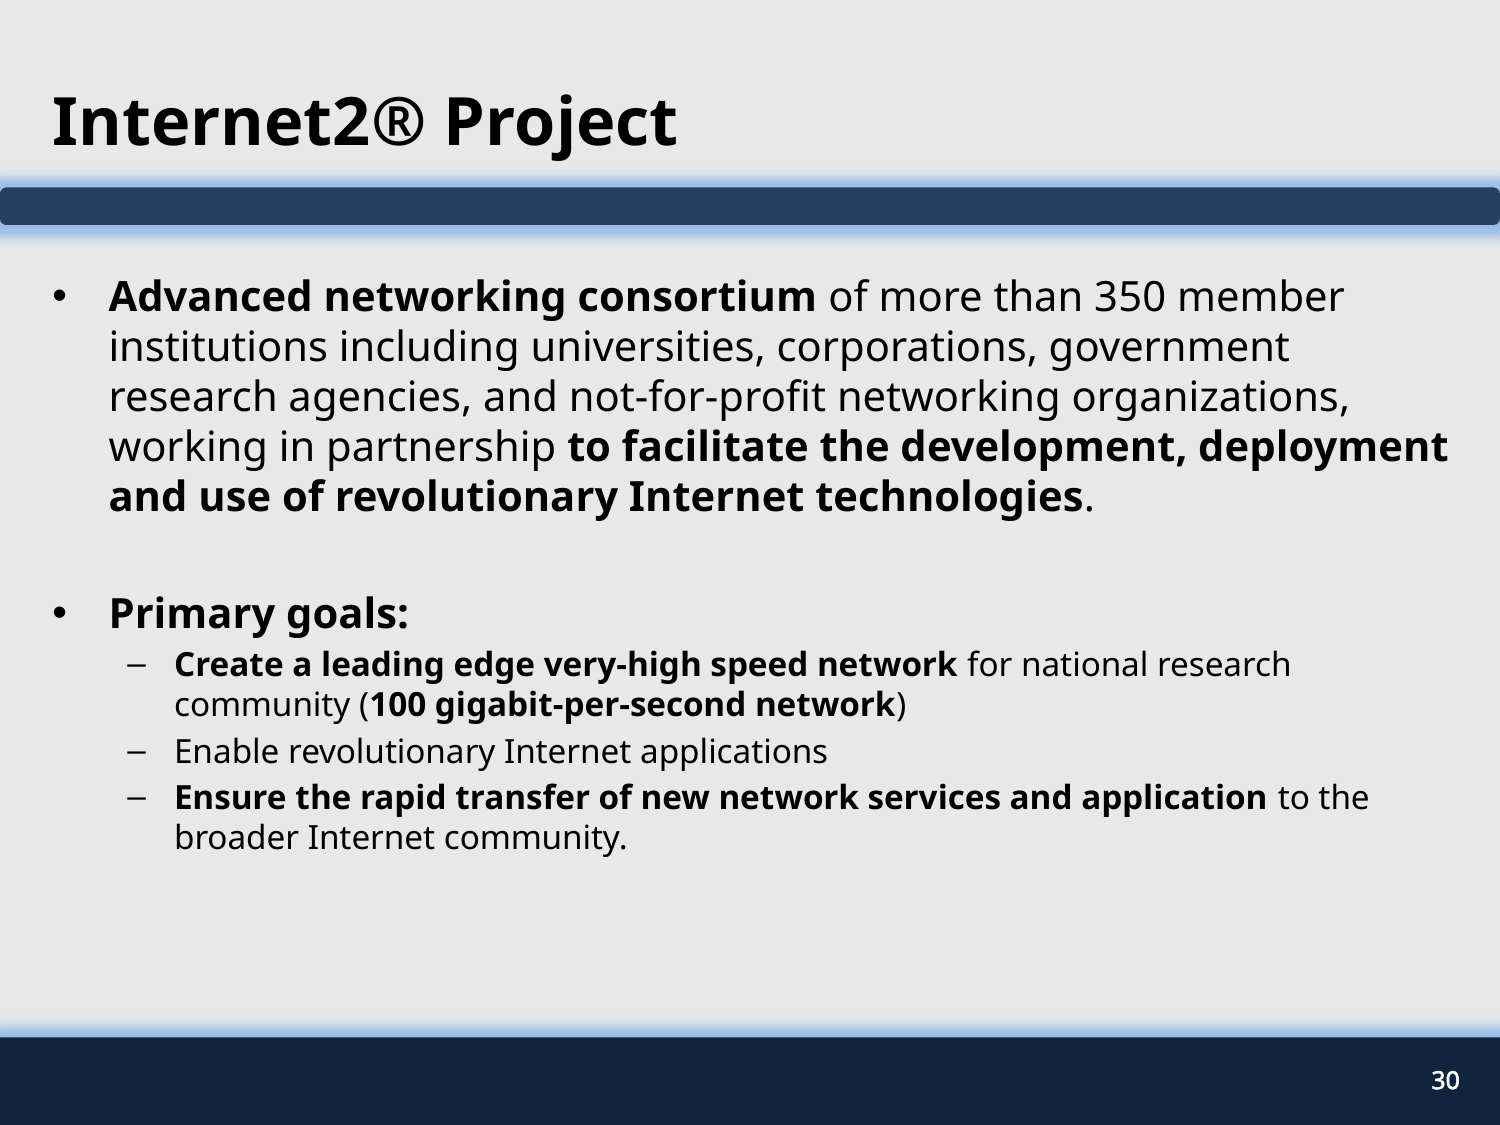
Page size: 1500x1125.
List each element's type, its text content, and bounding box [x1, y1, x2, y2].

title Internet2® Project [37, 62, 1338, 176]
slide_number 30 [1412, 1050, 1475, 1113]
list Advanced networking consortium of more than 350 member institutions including universities, corporations, government research agencies, and not-for-profit networking organizations, working in partnership to facilitate the development, deployment and use of revolutionary Internet technologies. Primary goals: Create a leading edge very-high speed network for national research community (100 gigabit-per-second network) Enable revolutionary Internet applications Ensure the rapid transfer of new network services and application to the broader Internet community. [37, 262, 1475, 1013]
